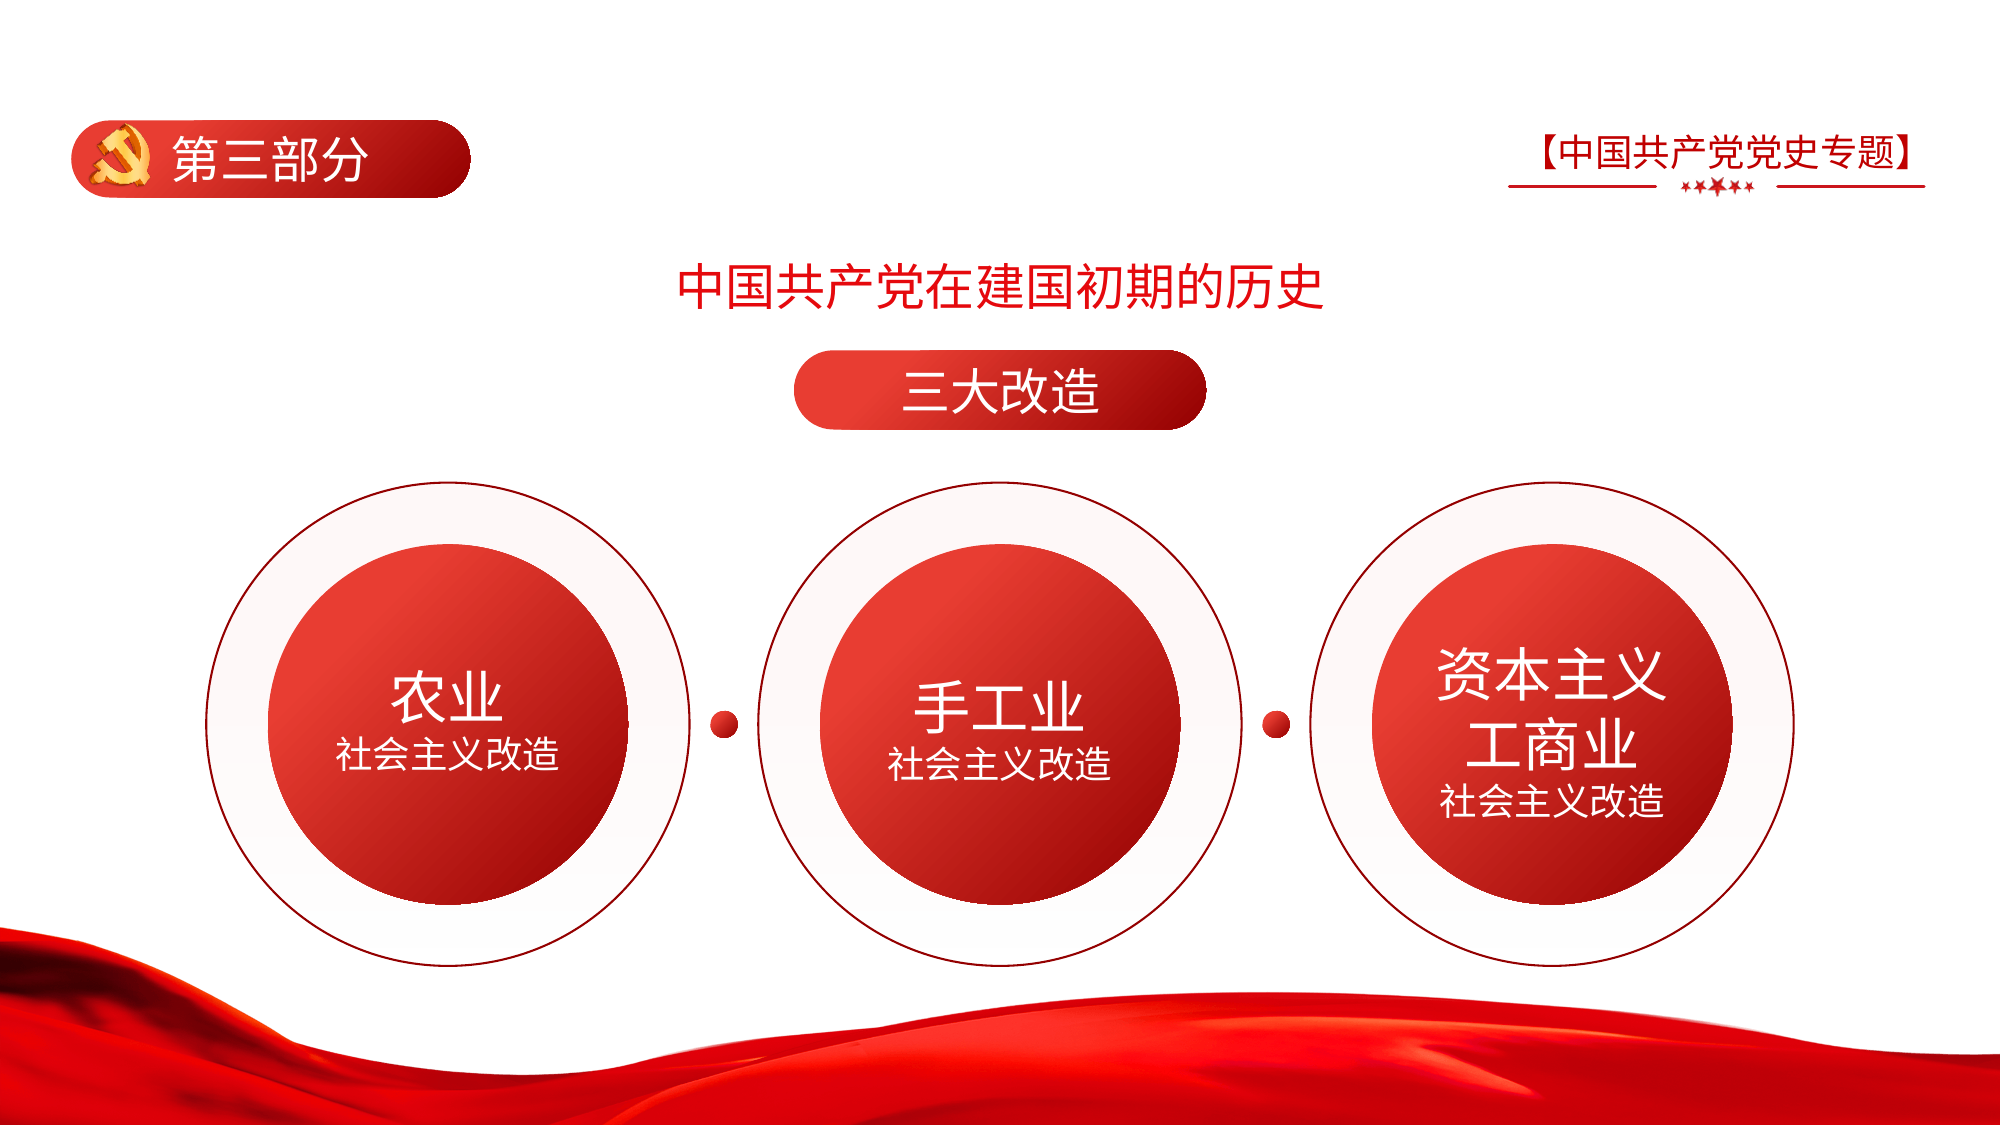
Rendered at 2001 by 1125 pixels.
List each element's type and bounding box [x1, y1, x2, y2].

text_box [0, 0, 2000, 1125]
text_box [206, 482, 690, 966]
text_box [71, 104, 471, 205]
text_box [1310, 482, 1794, 966]
text_box [1188, 119, 1953, 198]
text_box [758, 482, 1242, 966]
